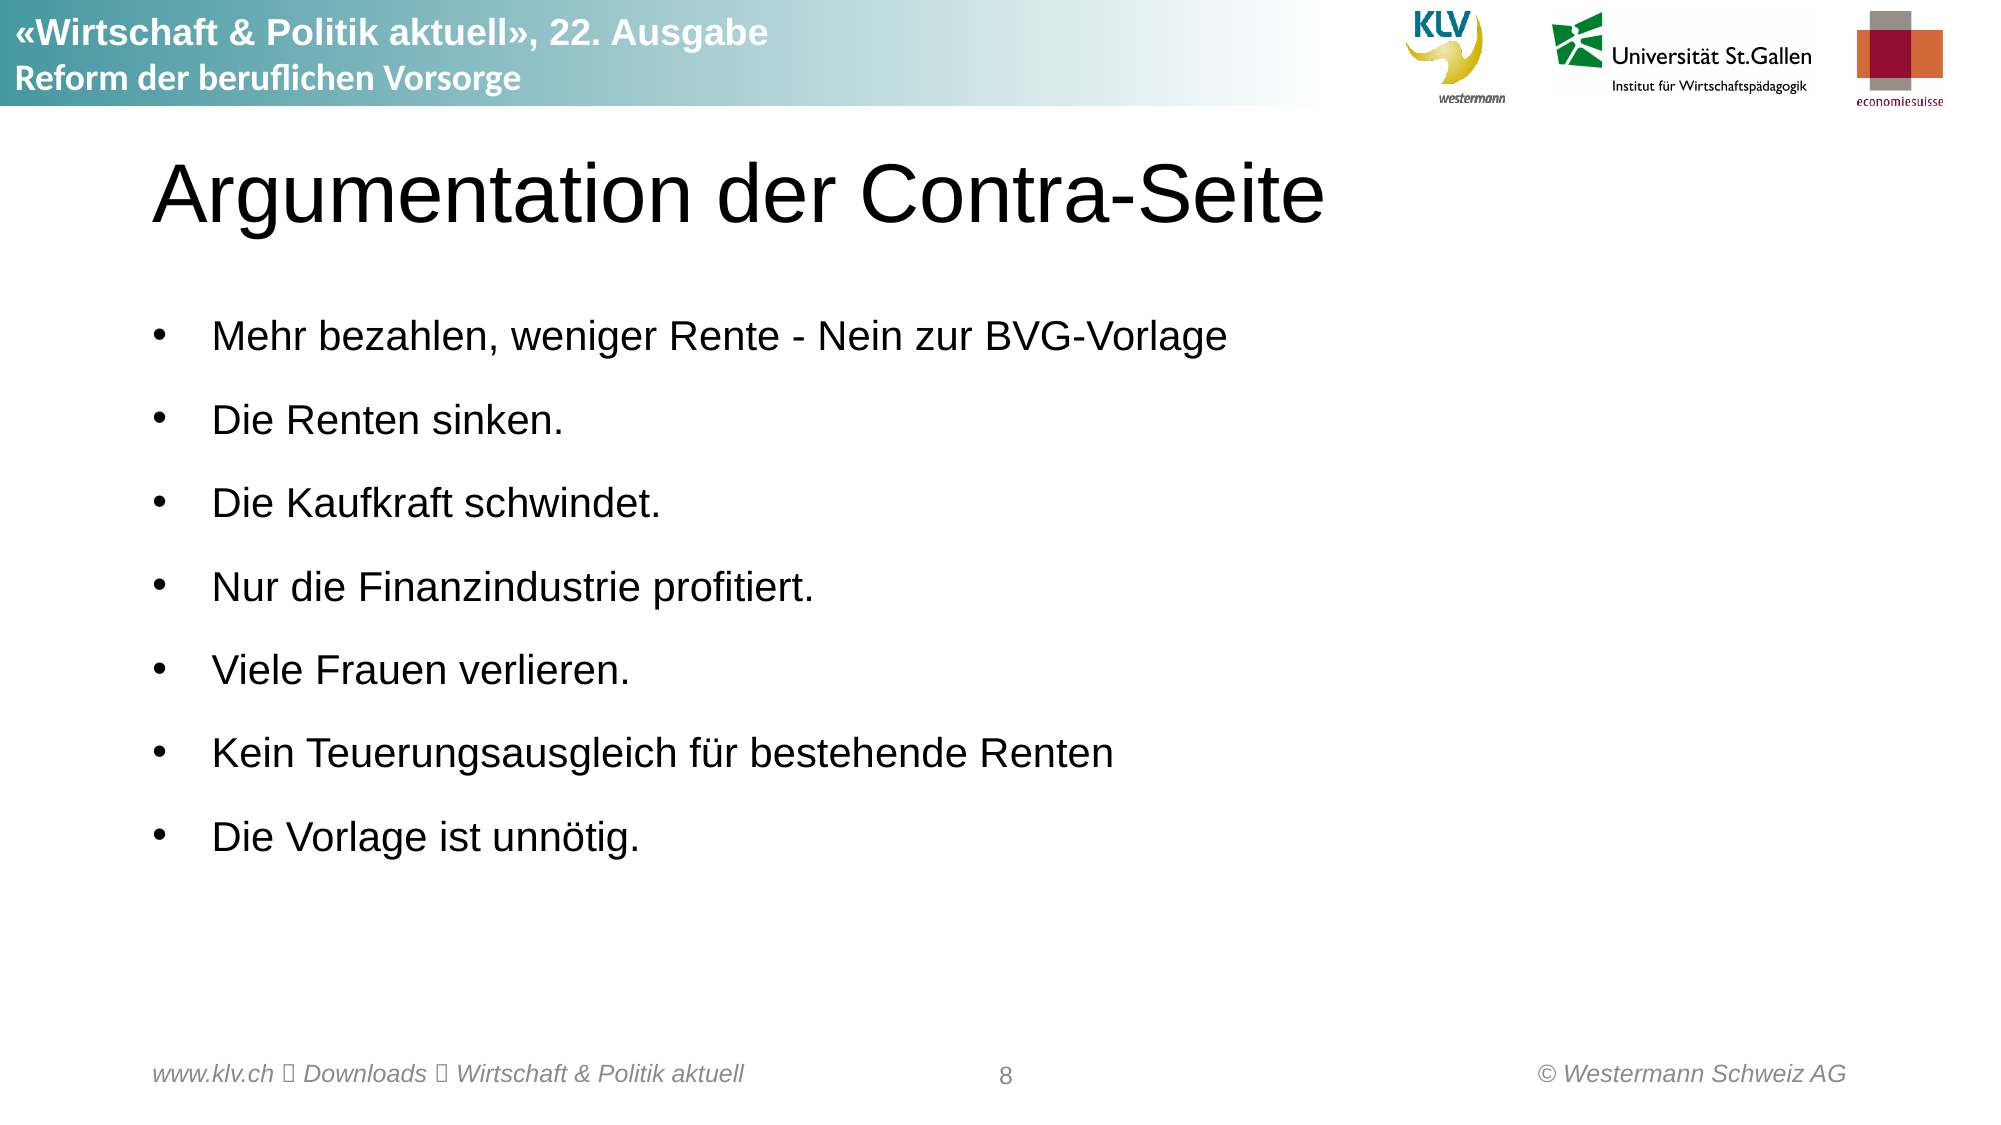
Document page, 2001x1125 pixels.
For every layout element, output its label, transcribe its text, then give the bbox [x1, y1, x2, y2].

text_box © Westermann Schweiz AG [1204, 1042, 1863, 1103]
slide_number www.klv.ch  Downloads  Wirtschaft & Politik aktuell [137, 1042, 813, 1103]
slide_number 8 [812, 1044, 1200, 1105]
picture [1406, 11, 1505, 92]
title Argumentation der Contra-Seite [137, 92, 1863, 299]
text_box Mehr bezahlen, weniger Rente - Nein zur BVG-Vorlage Die Renten sinken. Die Kaufkraft schwindet. Nur die Finanzindustrie profitiert. Viele Frauen verlieren. Kein Teuerungsausgleich für bestehende Renten Die Vorlage ist unnötig. [137, 276, 1852, 867]
picture [1857, 11, 1943, 106]
picture [1552, 12, 1811, 92]
